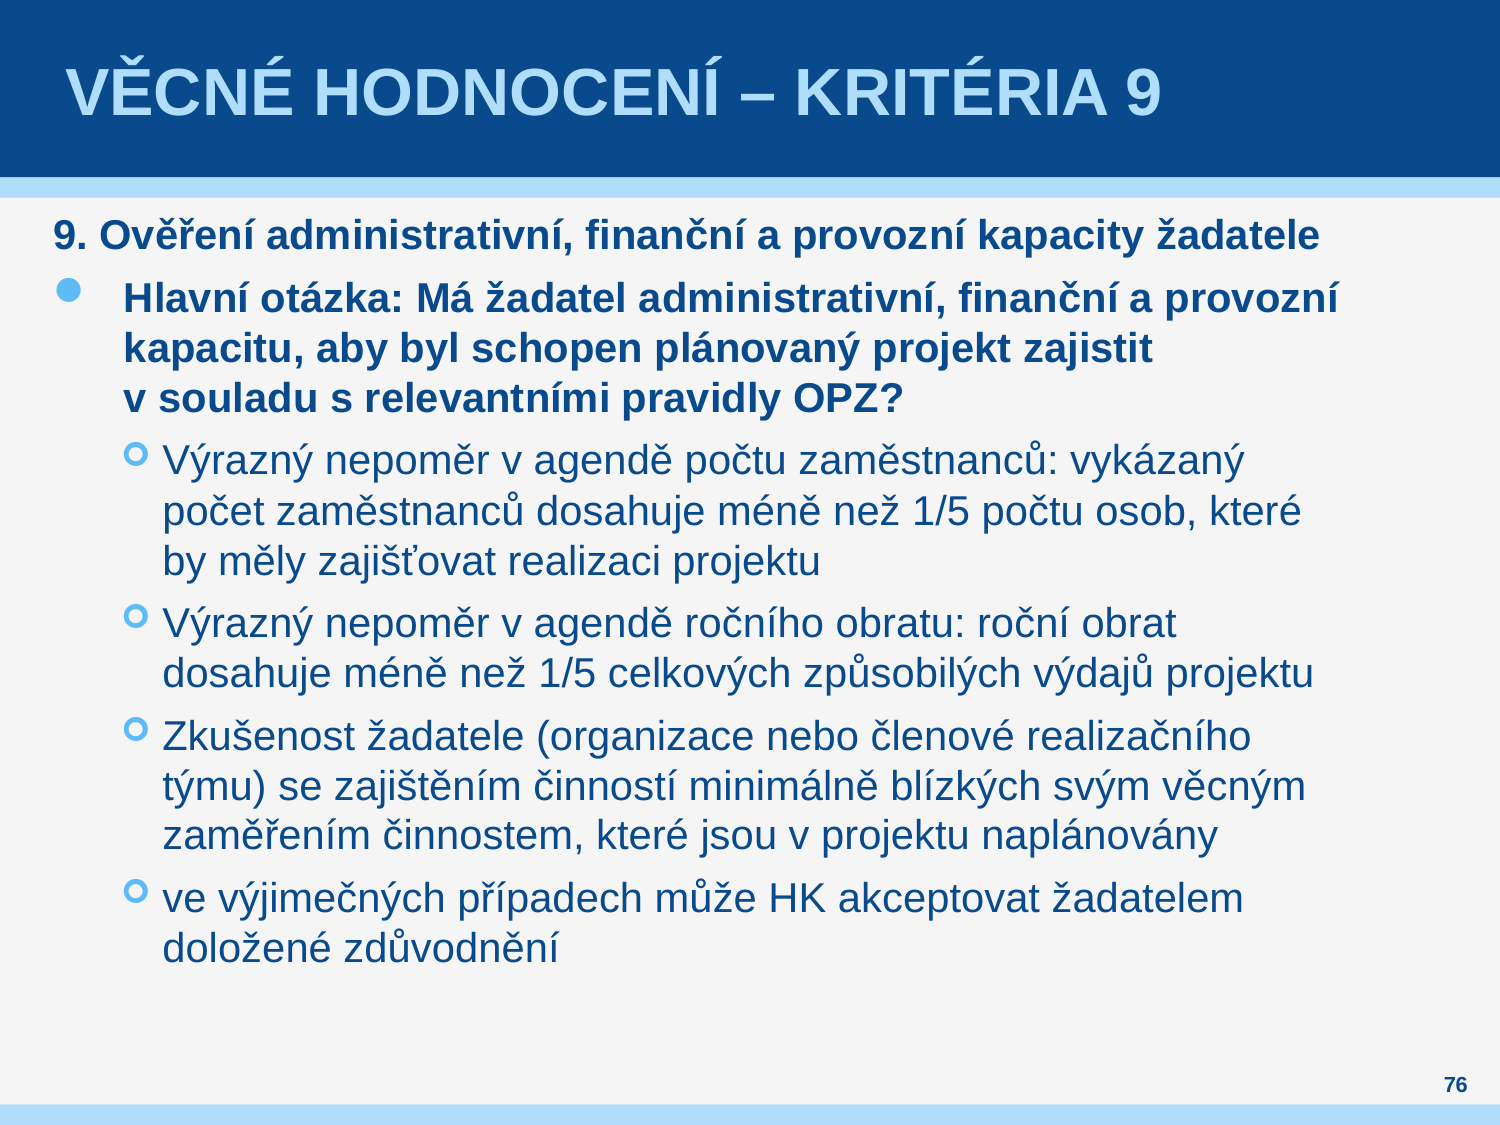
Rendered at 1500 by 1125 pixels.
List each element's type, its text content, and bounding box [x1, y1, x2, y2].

list 9. Ověření administrativní, finanční a provozní kapacity žadatele Hlavní otázka: Má žadatel administrativní, finanční a provozní kapacitu, aby byl schopen plánovaný projekt zajistit v souladu s relevantními pravidly OPZ? Výrazný nepoměr v agendě počtu zaměstnanců: vykázaný počet zaměstnanců dosahuje méně než 1/5 počtu osob, které by měly zajišťovat realizaci projektu Výrazný nepoměr v agendě ročního obratu: roční obrat dosahuje méně než 1/5 celkových způsobilých výdajů projektu Zkušenost žadatele (organizace nebo členové realizačního týmu) se zajištěním činností minimálně blízkých svým věcným zaměřením činnostem, které jsou v projektu naplánovány ve výjimečných případech může HK akceptovat žadatelem doložené zdůvodnění [53, 208, 1353, 1024]
slide_number 76 [1417, 1068, 1495, 1099]
title věcné hodnocení – kritéria 9 [59, 0, 1441, 178]
